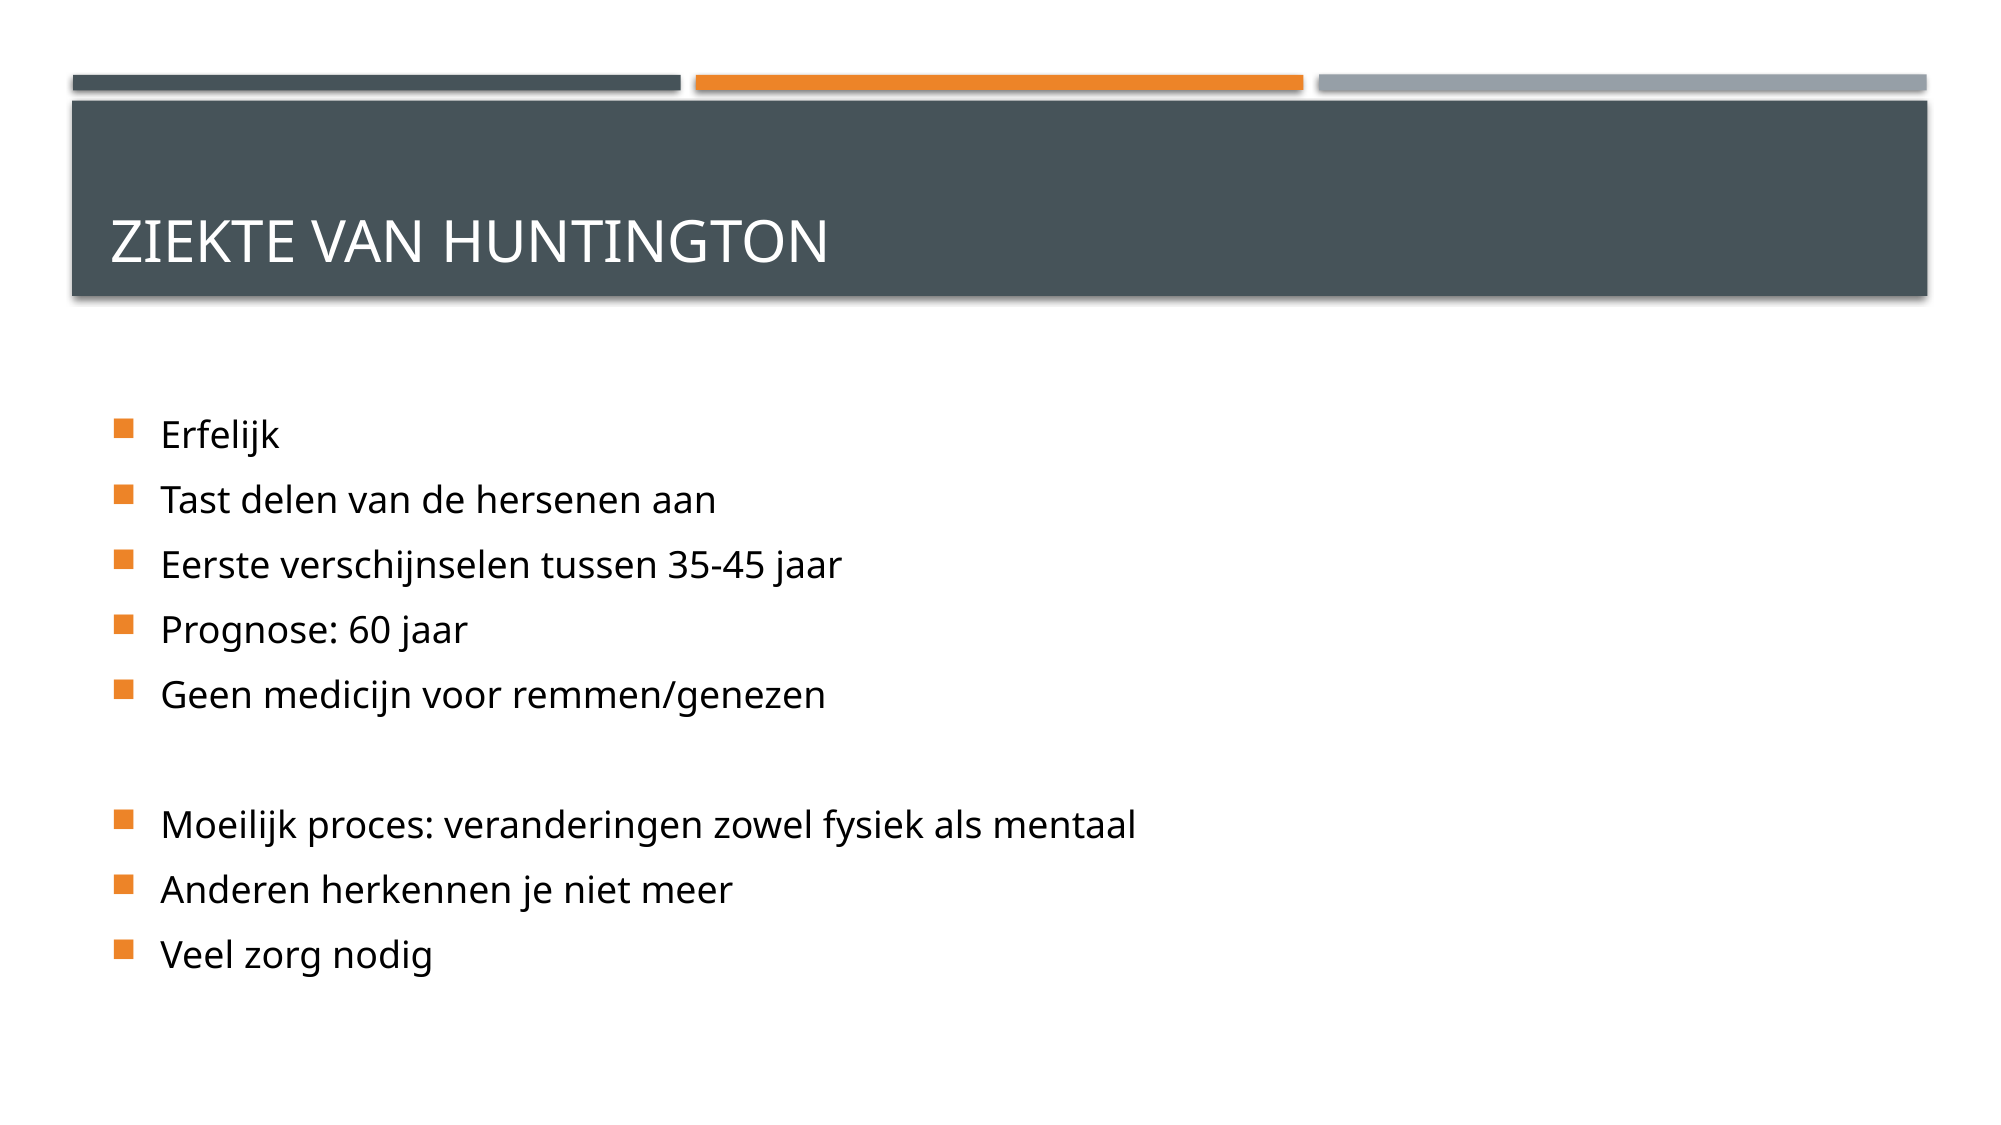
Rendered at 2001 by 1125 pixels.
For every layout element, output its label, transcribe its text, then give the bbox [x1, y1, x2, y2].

title Ziekte van huntington [95, 115, 1905, 282]
list Erfelijk Tast delen van de hersenen aan Eerste verschijnselen tussen 35-45 jaar Prognose: 60 jaar Geen medicijn voor remmen/genezen Moeilijk proces: veranderingen zowel fysiek als mentaal Anderen herkennen je niet meer Veel zorg nodig [95, 357, 1905, 1030]
